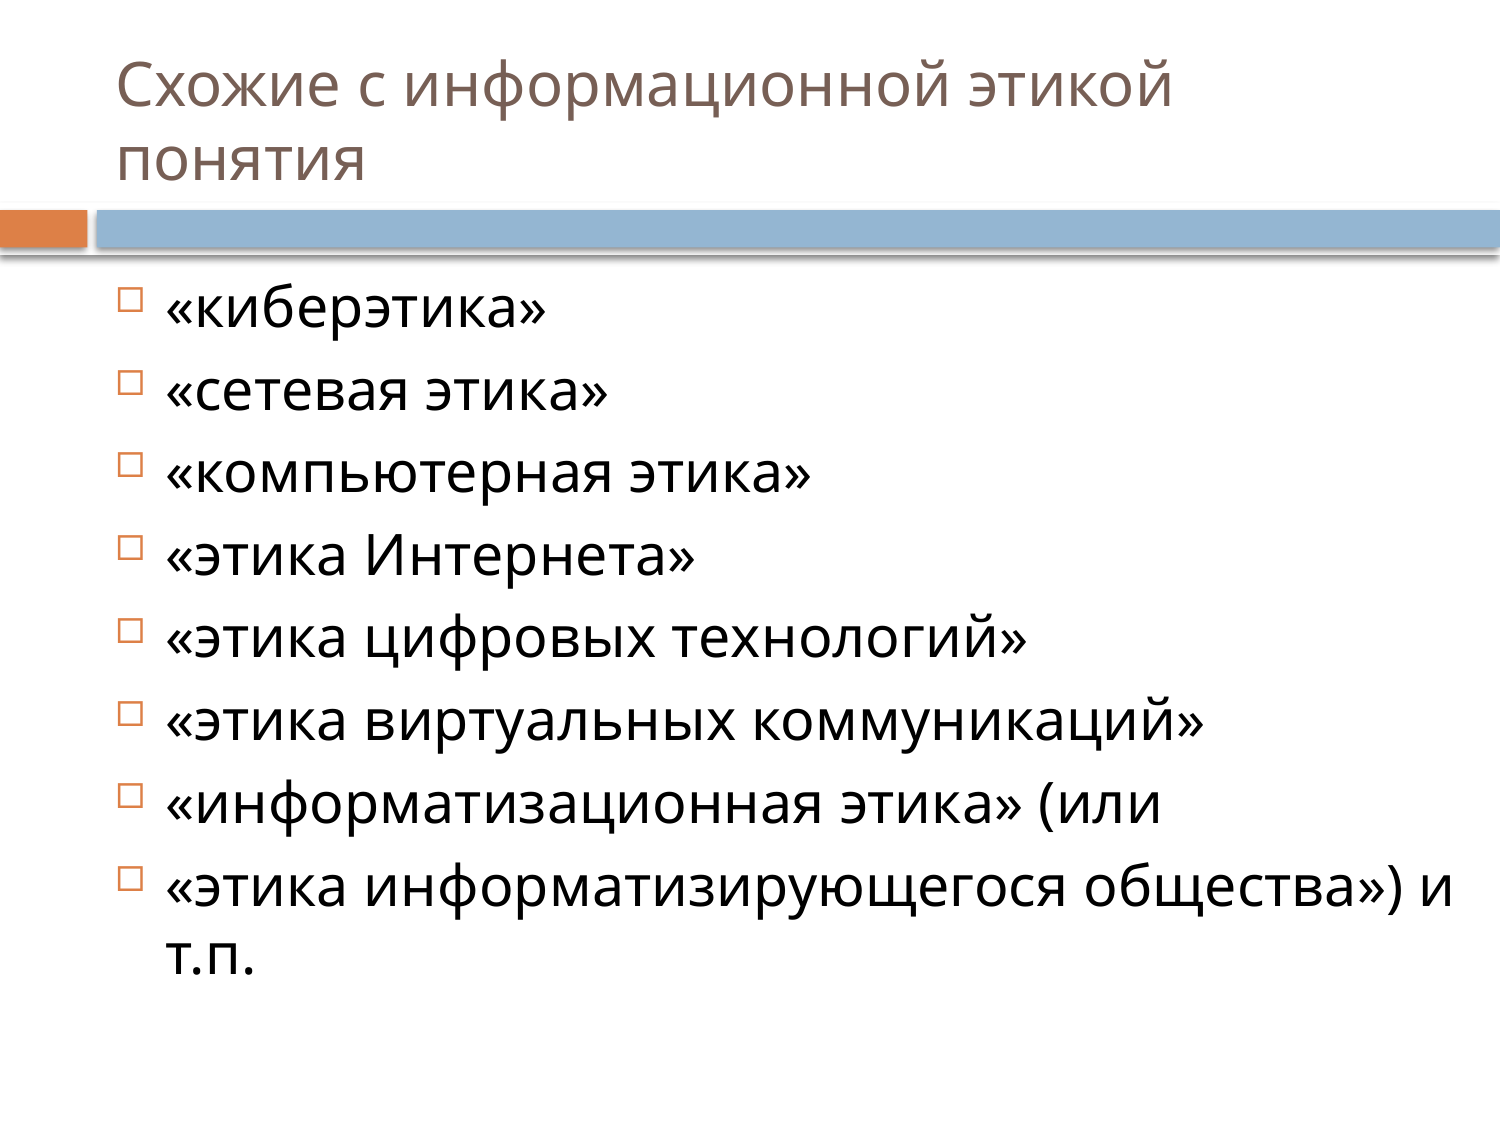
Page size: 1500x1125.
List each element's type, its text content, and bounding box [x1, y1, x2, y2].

list «киберэтика» «сетевая этика» «компьютерная этика» «этика Интернета» «этика цифровых технологий» «этика виртуальных коммуникаций» «информатизационная этика» (или «этика информатизирующегося общества») и т.п. [100, 262, 1500, 1000]
title Схожие с информационной этикой понятия [100, 37, 1438, 200]
